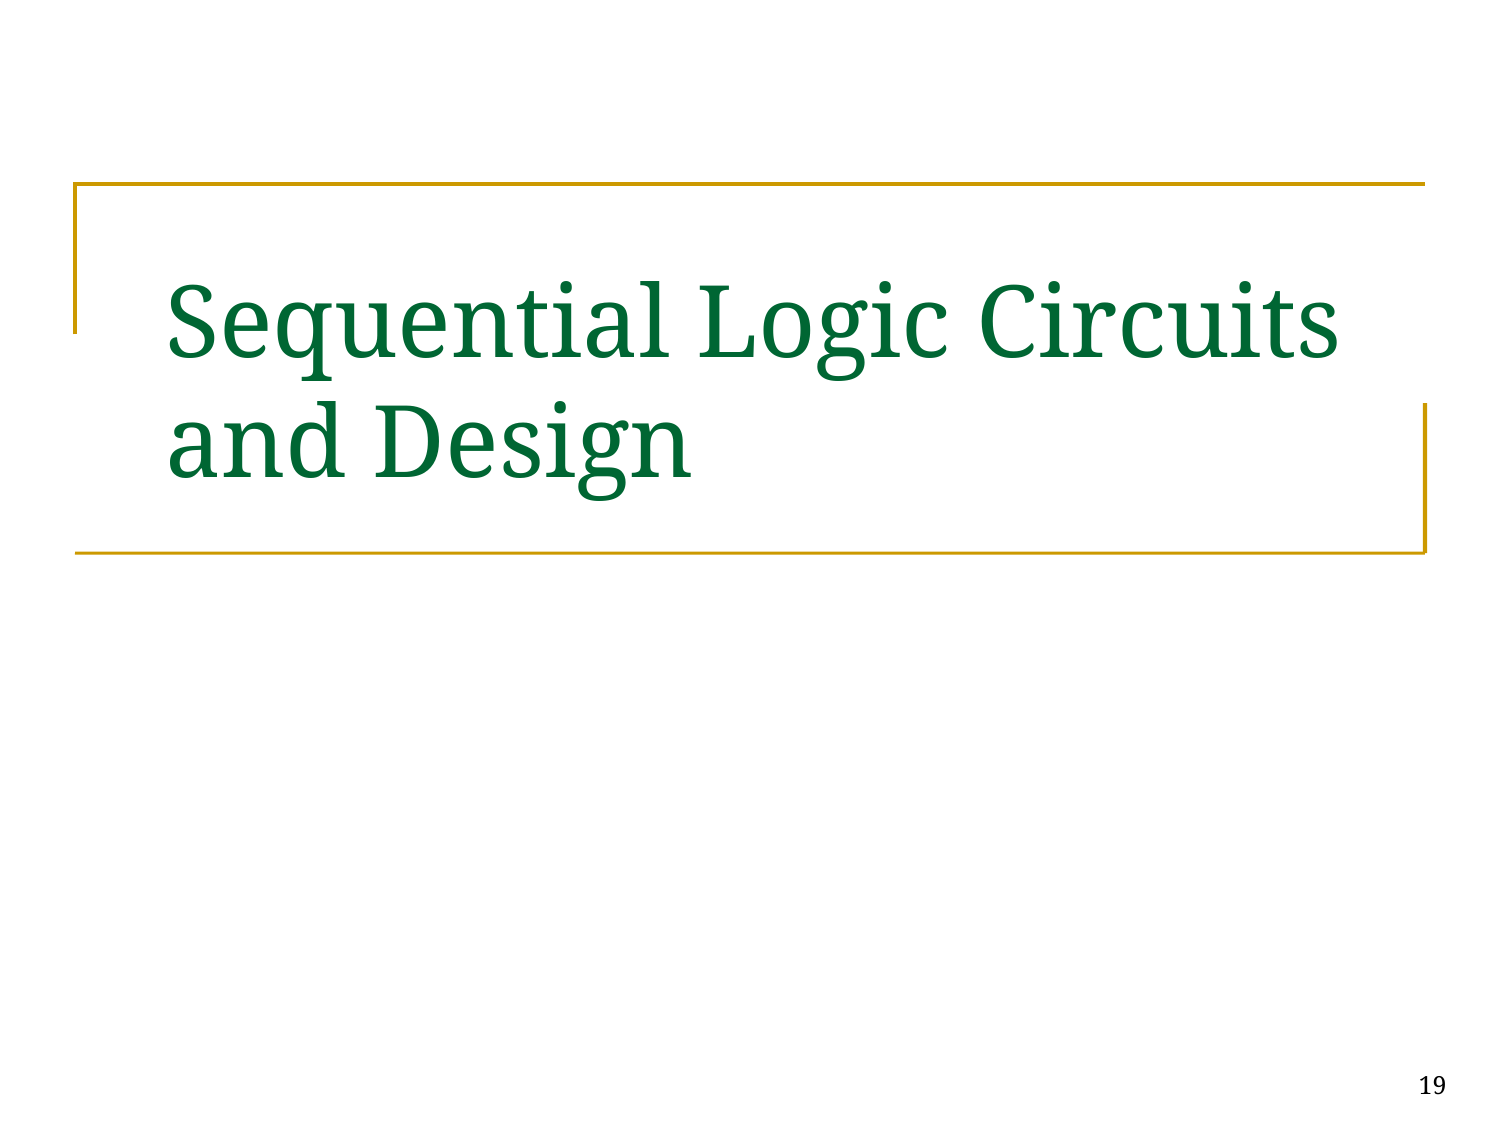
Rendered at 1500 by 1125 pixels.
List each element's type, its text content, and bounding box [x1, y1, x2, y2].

slide_number 19 [1111, 1036, 1462, 1112]
title Sequential Logic Circuits and Design [150, 249, 1450, 538]
